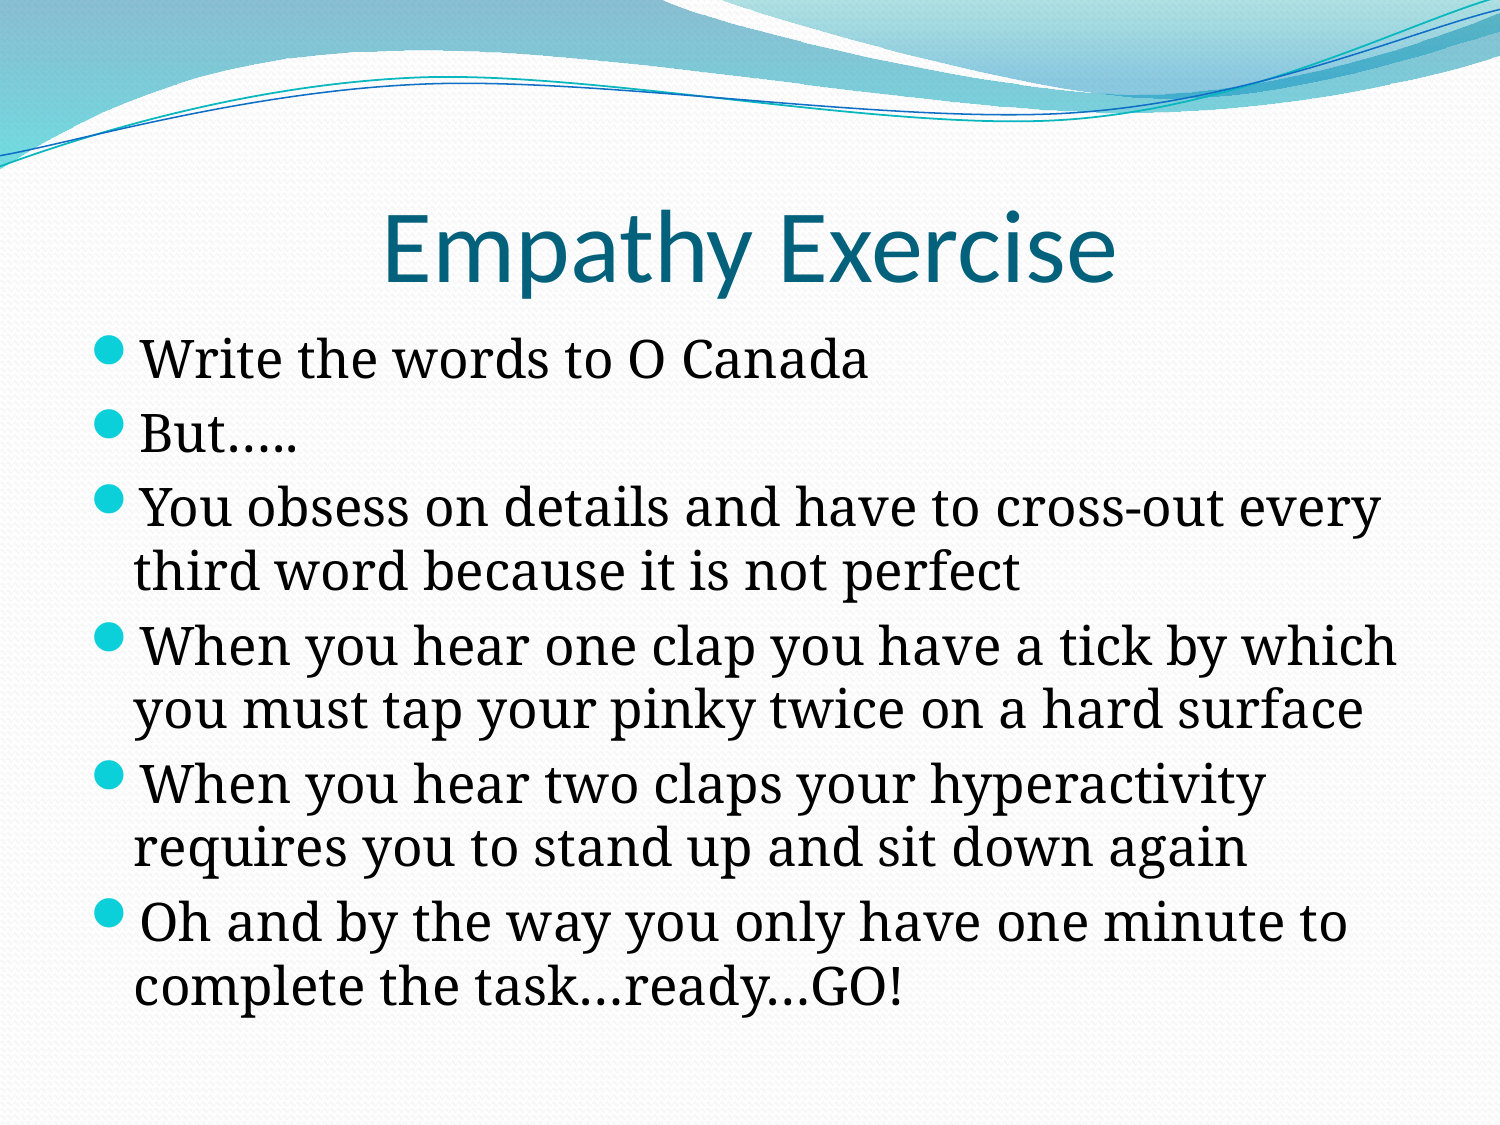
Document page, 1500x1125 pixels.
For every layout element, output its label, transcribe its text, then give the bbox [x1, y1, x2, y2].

title Empathy Exercise [74, 115, 1426, 304]
list Write the words to O Canada But….. You obsess on details and have to cross-out every third word because it is not perfect When you hear one clap you have a tick by which you must tap your pinky twice on a hard surface When you hear two claps your hyperactivity requires you to stand up and sit down again Oh and by the way you only have one minute to complete the task…ready…GO! [74, 317, 1426, 1038]
